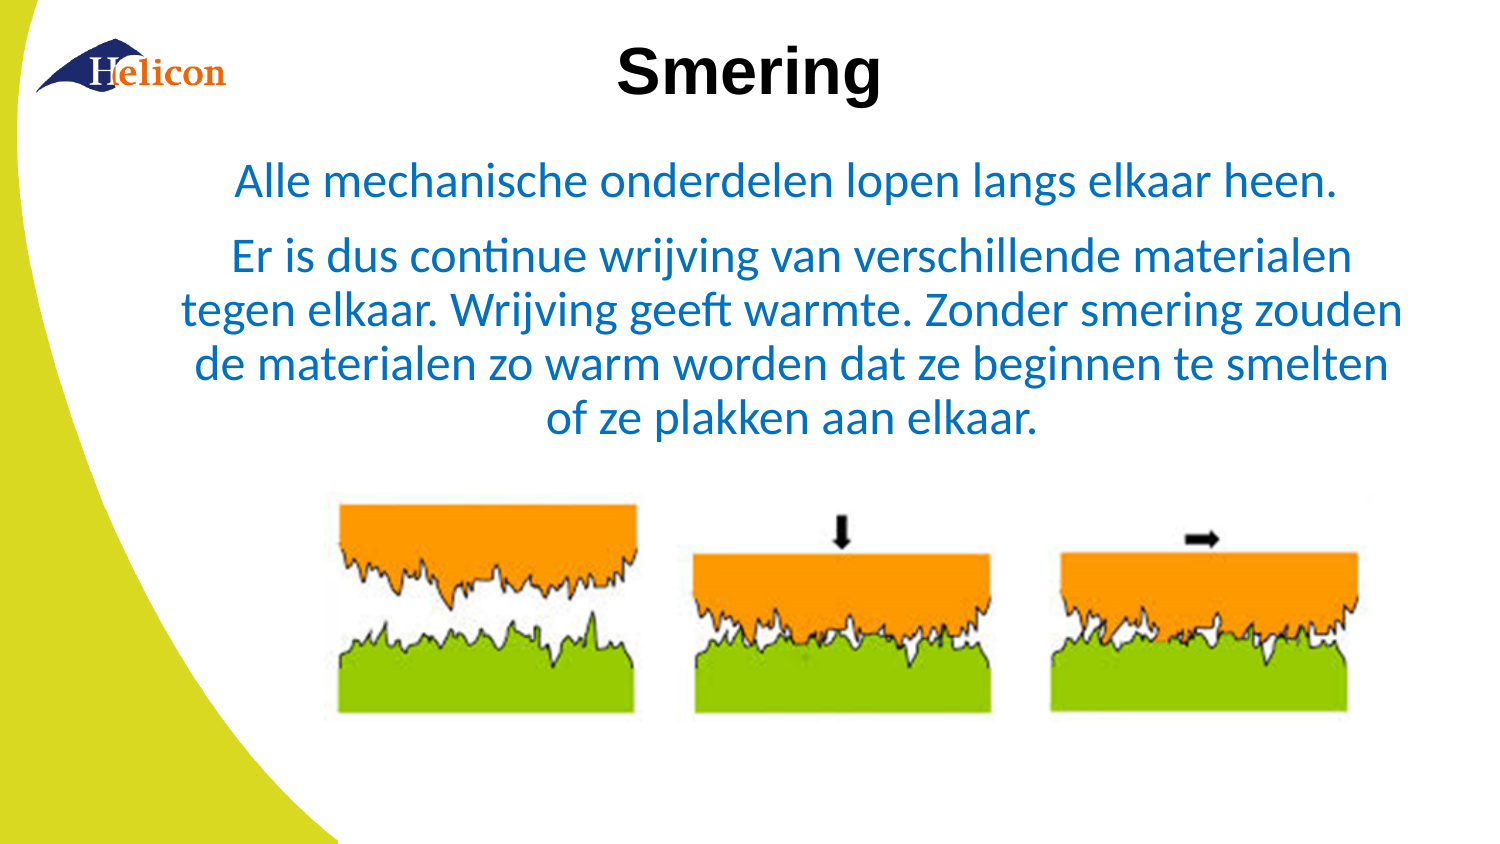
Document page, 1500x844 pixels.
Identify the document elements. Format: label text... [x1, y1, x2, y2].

picture [0, 0, 1500, 844]
title Smering [204, 27, 1296, 108]
list Alle mechanische onderdelen lopen langs elkaar heen. Er is dus continue wrijving van verschillende materialen tegen elkaar. Wrijving geeft warmte. Zonder smering zouden de materialen zo warm worden dat ze beginnen te smelten of ze plakken aan elkaar. [159, 147, 1425, 458]
